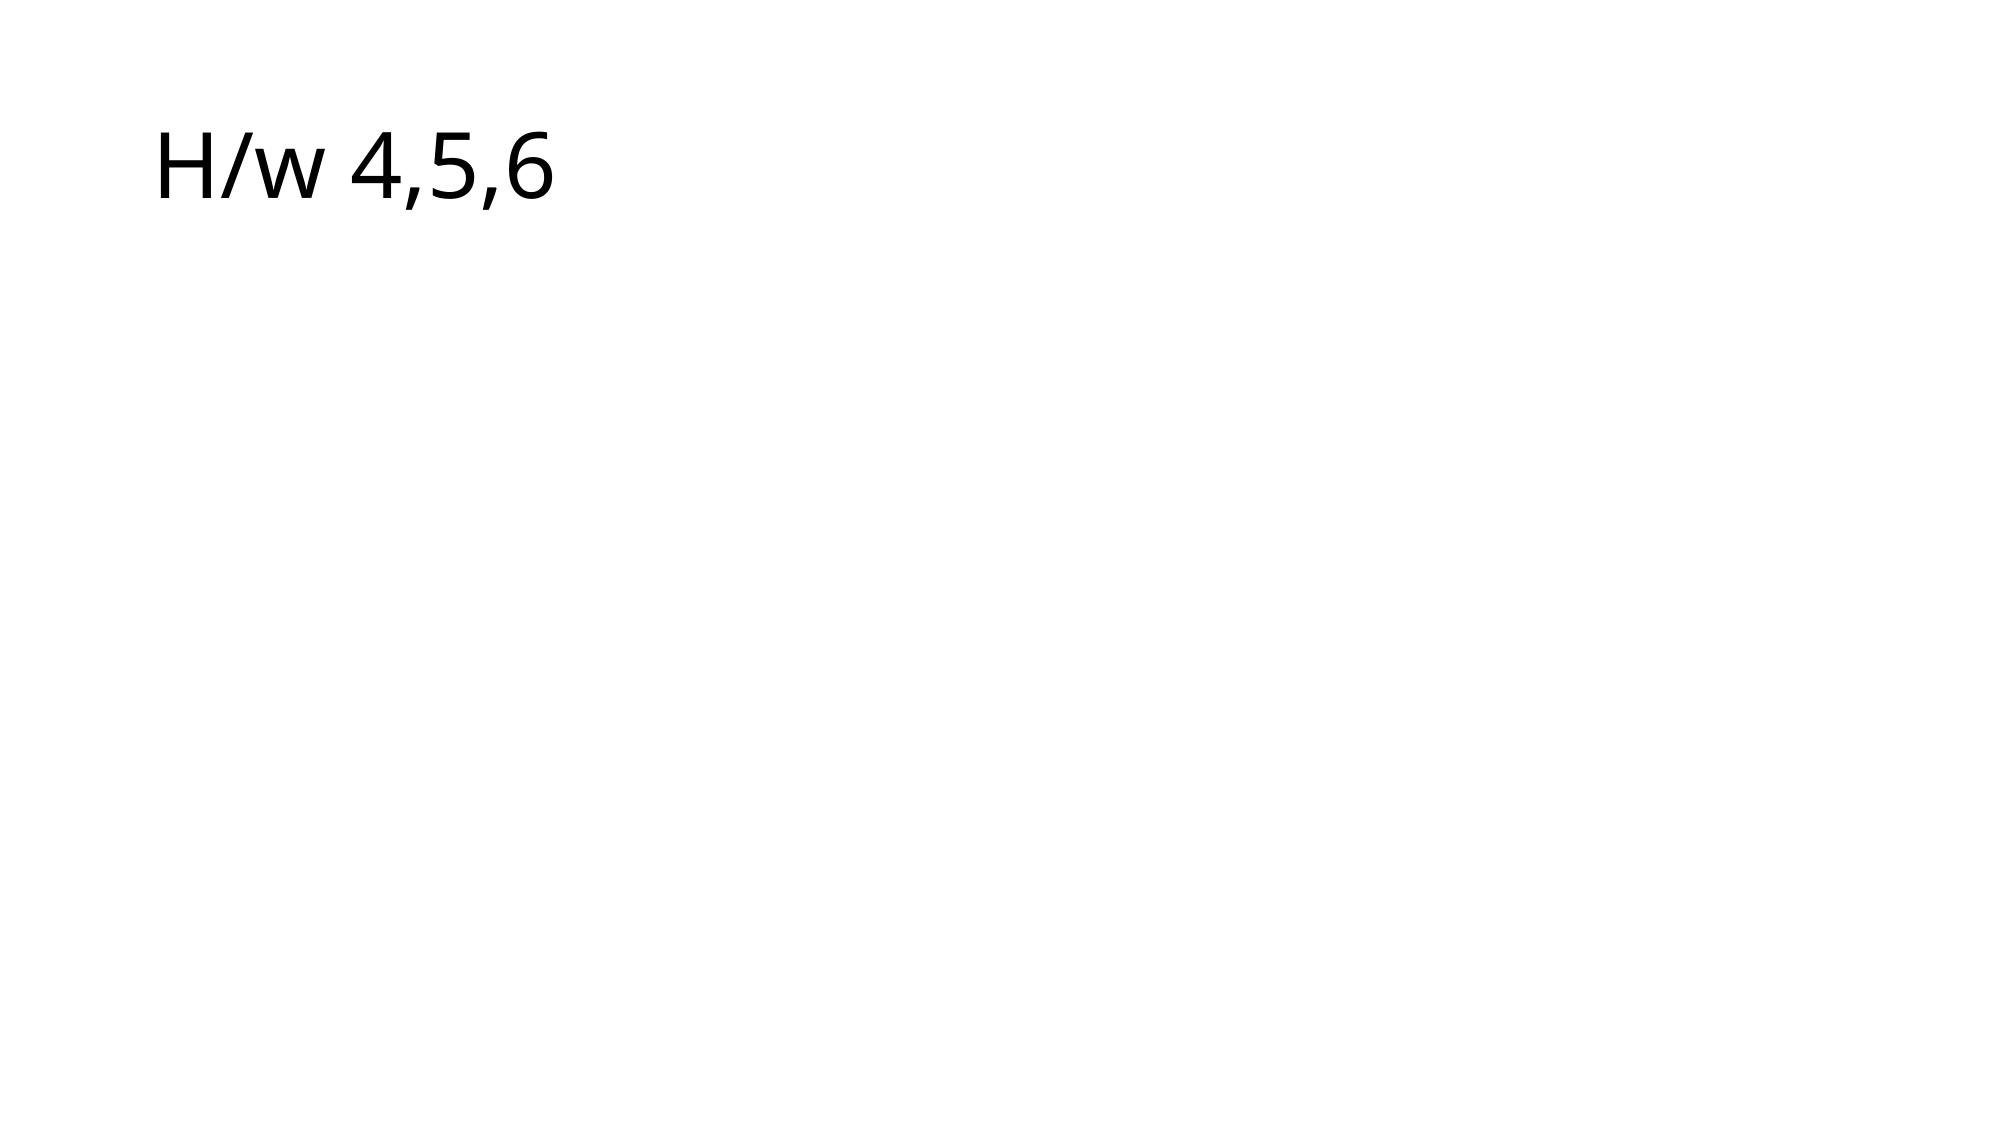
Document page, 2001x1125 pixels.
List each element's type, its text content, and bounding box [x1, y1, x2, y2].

title H/w 4,5,6 [137, 59, 1863, 278]
